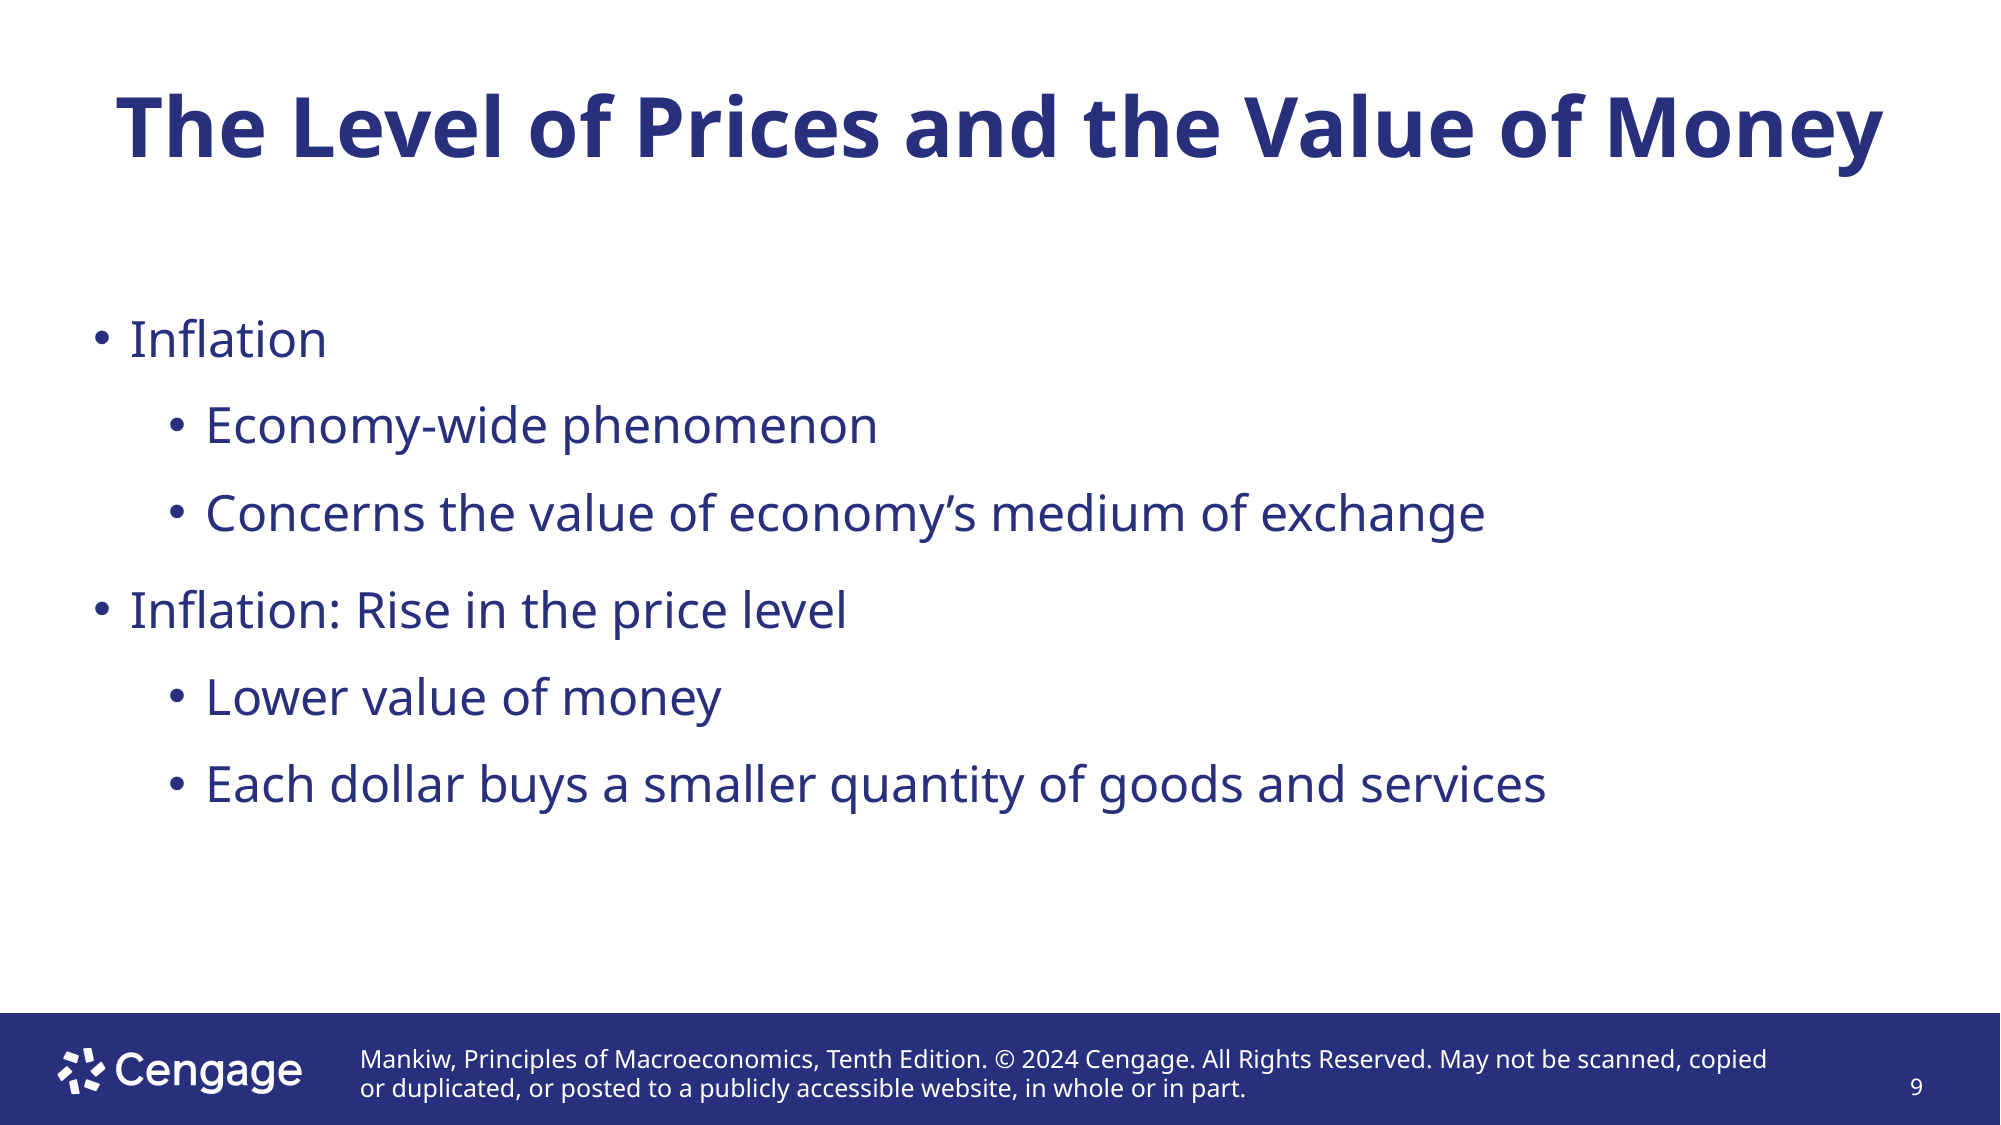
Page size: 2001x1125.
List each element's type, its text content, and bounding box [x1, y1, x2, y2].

list Inflation Economy-wide phenomenon Concerns the value of economy’s medium of exchange Inflation: Rise in the price level Lower value of money Each dollar buys a smaller quantity of goods and services [78, 299, 1923, 1014]
title The Level of Prices and the Value of Money [78, 77, 1923, 278]
picture [30, 1020, 329, 1122]
